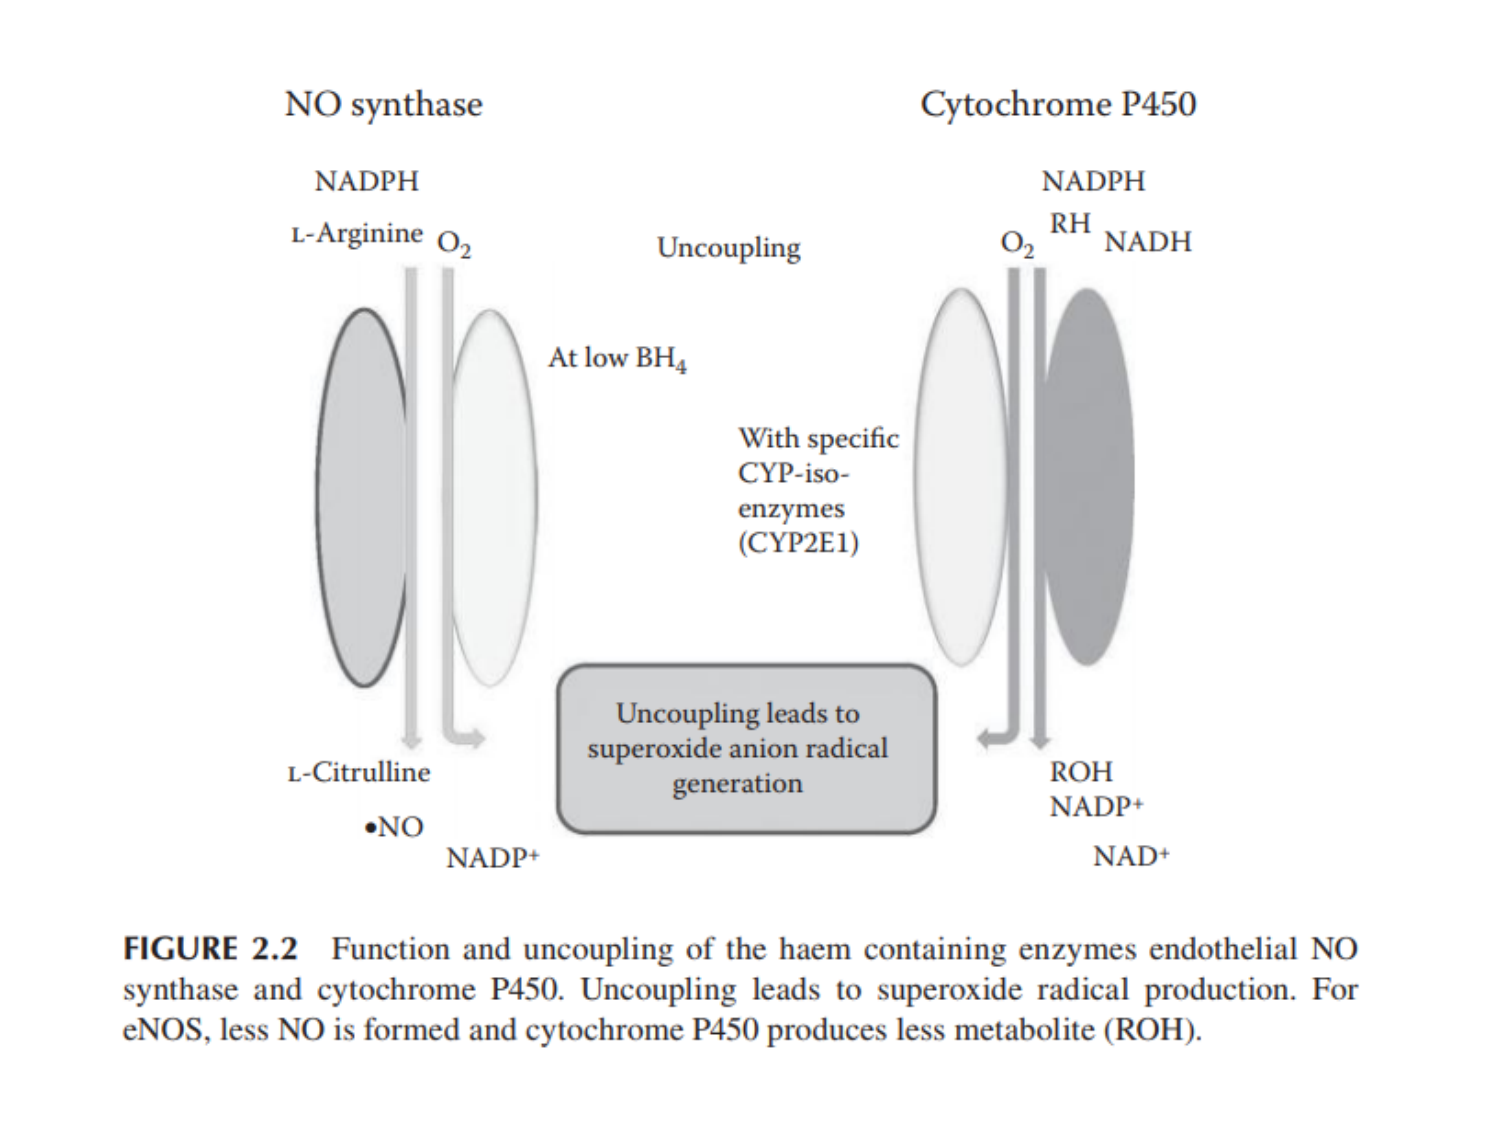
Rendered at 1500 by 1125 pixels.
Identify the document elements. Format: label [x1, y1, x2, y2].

picture [105, 70, 1372, 1056]
